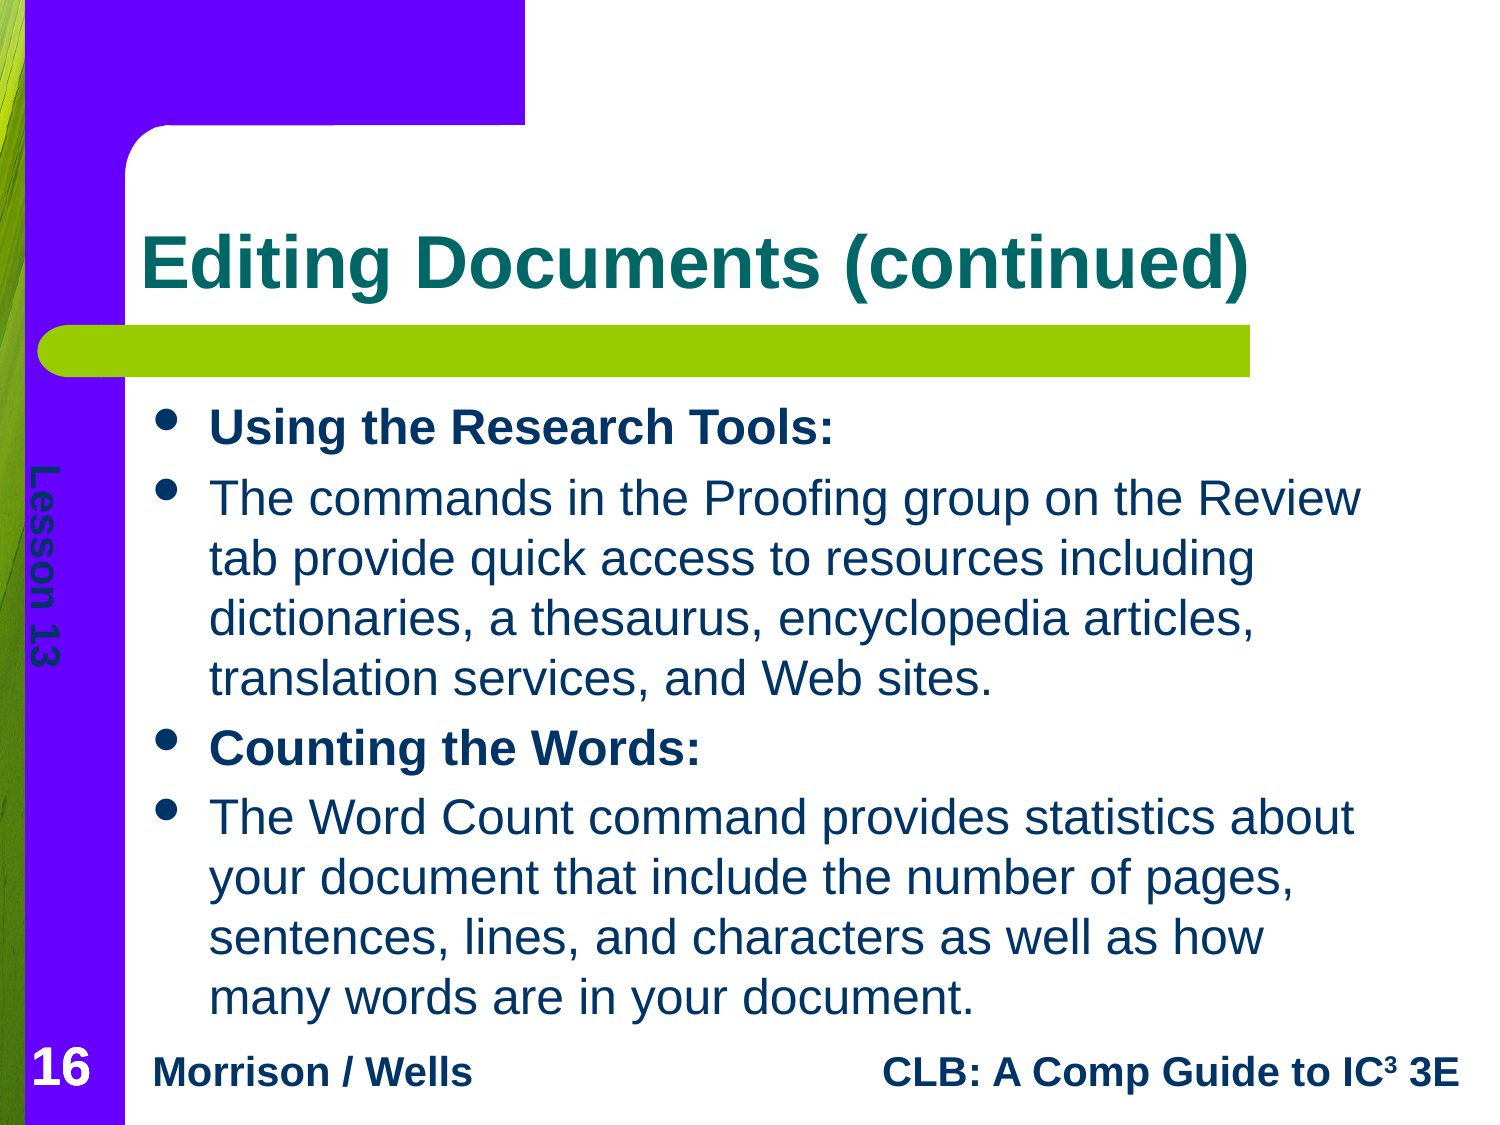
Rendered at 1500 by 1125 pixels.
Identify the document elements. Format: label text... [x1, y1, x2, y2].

title Editing Documents (continued) [124, 124, 1426, 313]
list Using the Research Tools: The commands in the Proofing group on the Review tab provide quick access to resources including dictionaries, a thesaurus, encyclopedia articles, translation services, and Web sites. Counting the Words: The Word Count command provides statistics about your document that include the number of pages, sentences, lines, and characters as well as how many words are in your document. [137, 387, 1413, 1013]
picture [0, 0, 25, 1125]
text_box 16 [13, 1023, 111, 1105]
